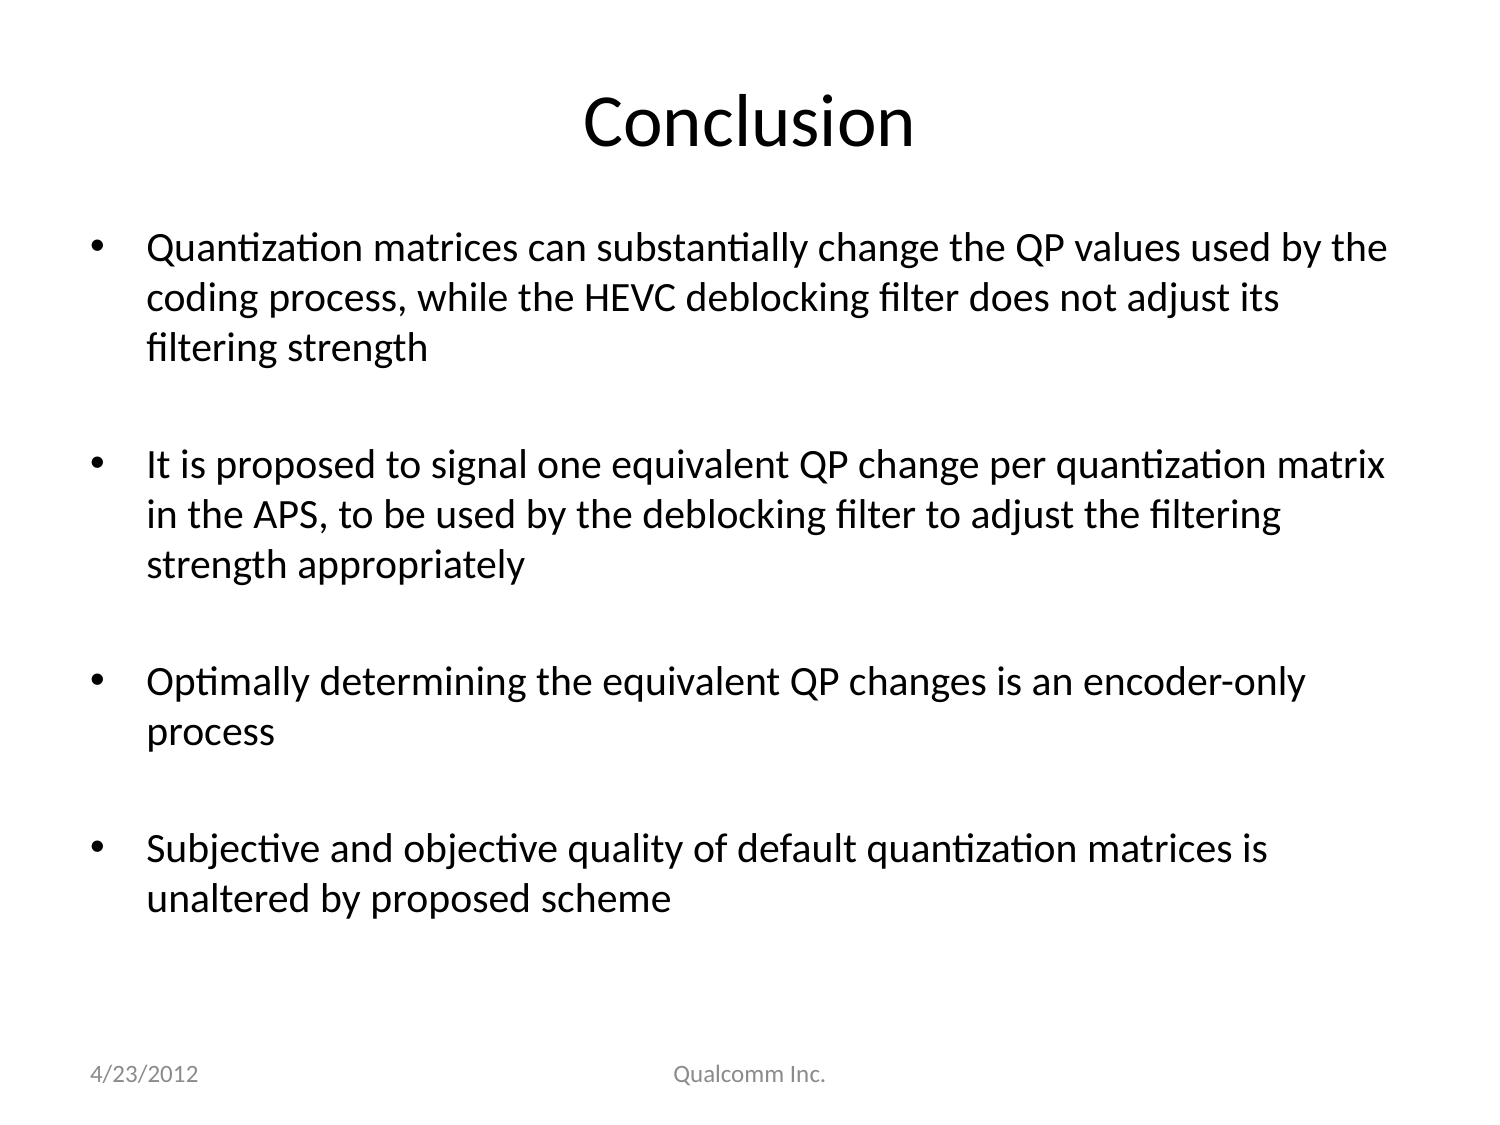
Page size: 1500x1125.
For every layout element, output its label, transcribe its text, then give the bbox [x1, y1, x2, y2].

title Conclusion [75, 45, 1425, 188]
footer Qualcomm Inc. [512, 1042, 988, 1103]
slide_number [75, 1042, 425, 1103]
list Quantization matrices can substantially change the QP values used by the coding process, while the HEVC deblocking filter does not adjust its filtering strength It is proposed to signal one equivalent QP change per quantization matrix in the APS, to be used by the deblocking filter to adjust the filtering strength appropriately Optimally determining the equivalent QP changes is an encoder-only process Subjective and objective quality of default quantization matrices is unaltered by proposed scheme [75, 212, 1425, 1005]
